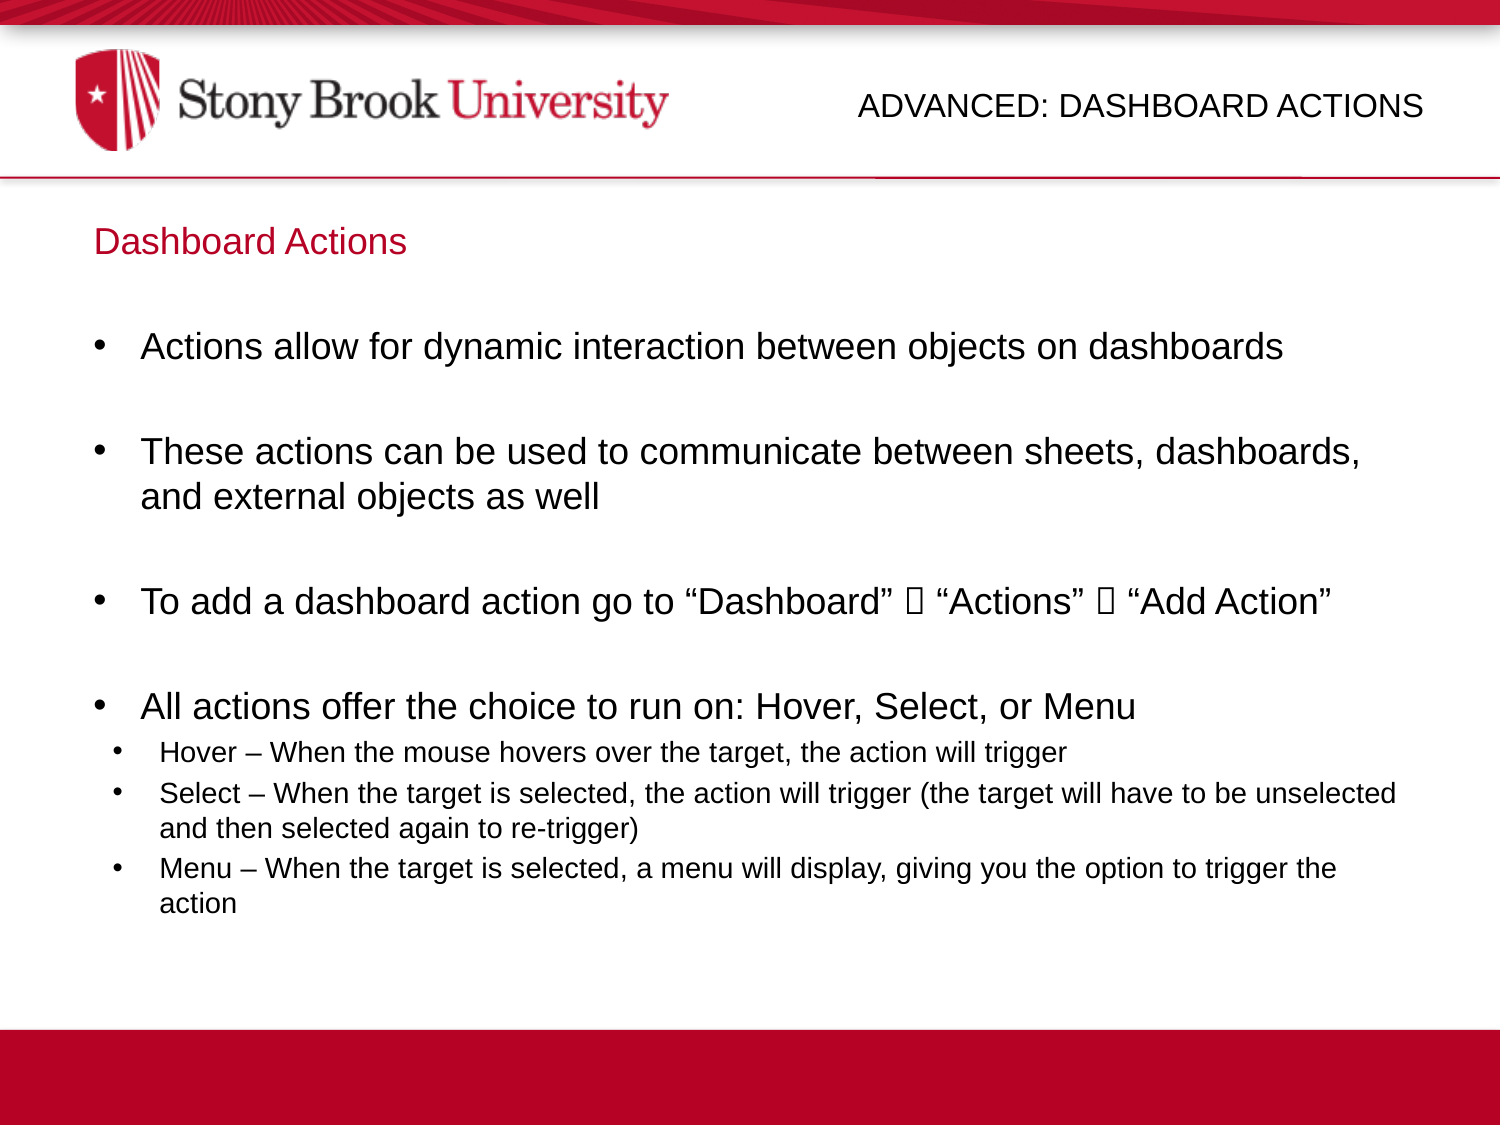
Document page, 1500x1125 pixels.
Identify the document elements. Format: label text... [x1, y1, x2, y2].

list Advanced: Dashboard Actions [776, 76, 1425, 139]
picture [0, 0, 1500, 25]
text_box Dashboard Actions Actions allow for dynamic interaction between objects on dashboards These actions can be used to communicate between sheets, dashboards, and external objects as well To add a dashboard action go to “Dashboard”  “Actions”  “Add Action” All actions offer the choice to run on: Hover, Select, or Menu Hover – When the mouse hovers over the target, the action will trigger Select – When the target is selected, the action will trigger (the target will have to be unselected and then selected again to re-trigger) Menu – When the target is selected, a menu will display, giving you the option to trigger the action [74, 217, 1425, 989]
